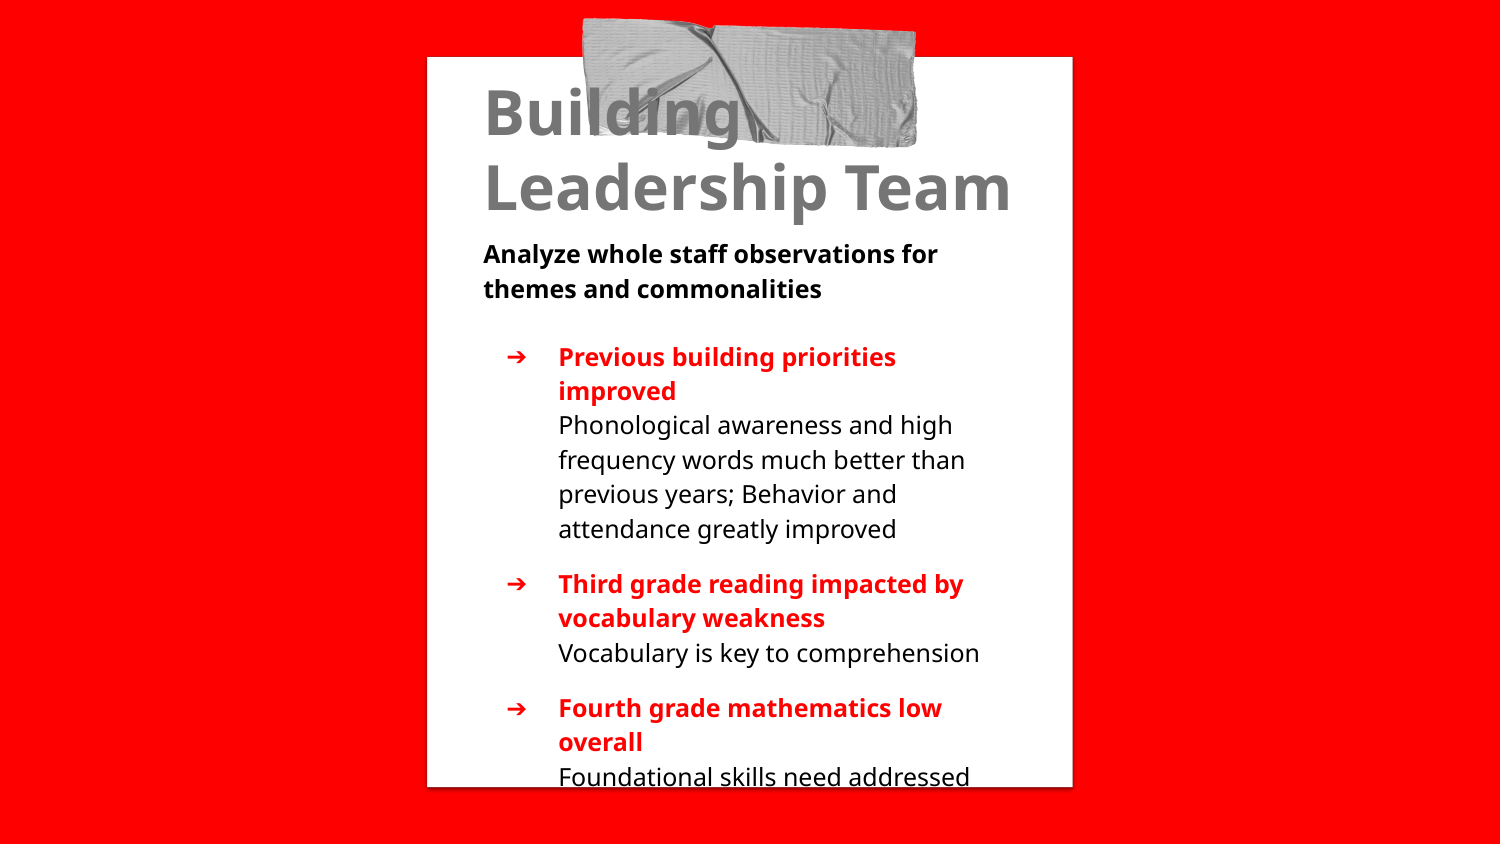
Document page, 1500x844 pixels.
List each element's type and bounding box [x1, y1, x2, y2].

picture [400, 16, 1100, 818]
